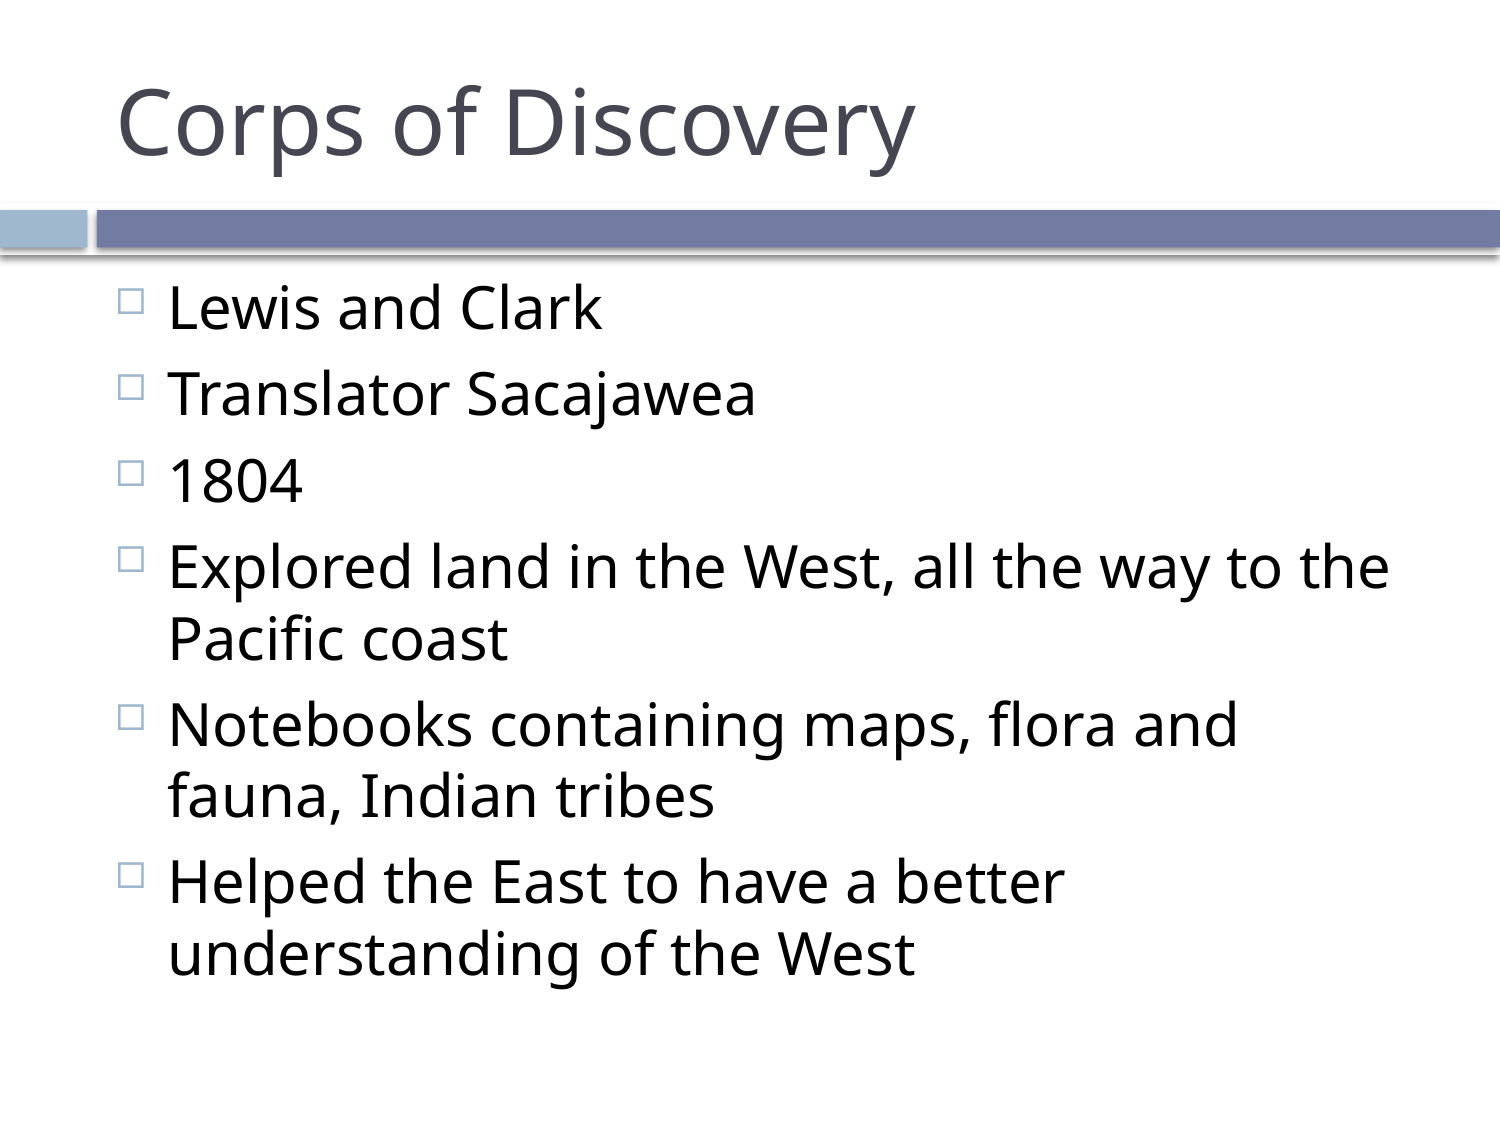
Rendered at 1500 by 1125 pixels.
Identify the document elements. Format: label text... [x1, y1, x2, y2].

list Lewis and Clark Translator Sacajawea 1804 Explored land in the West, all the way to the Pacific coast Notebooks containing maps, flora and fauna, Indian tribes Helped the East to have a better understanding of the West [100, 262, 1438, 1000]
title Corps of Discovery [100, 37, 1438, 200]
